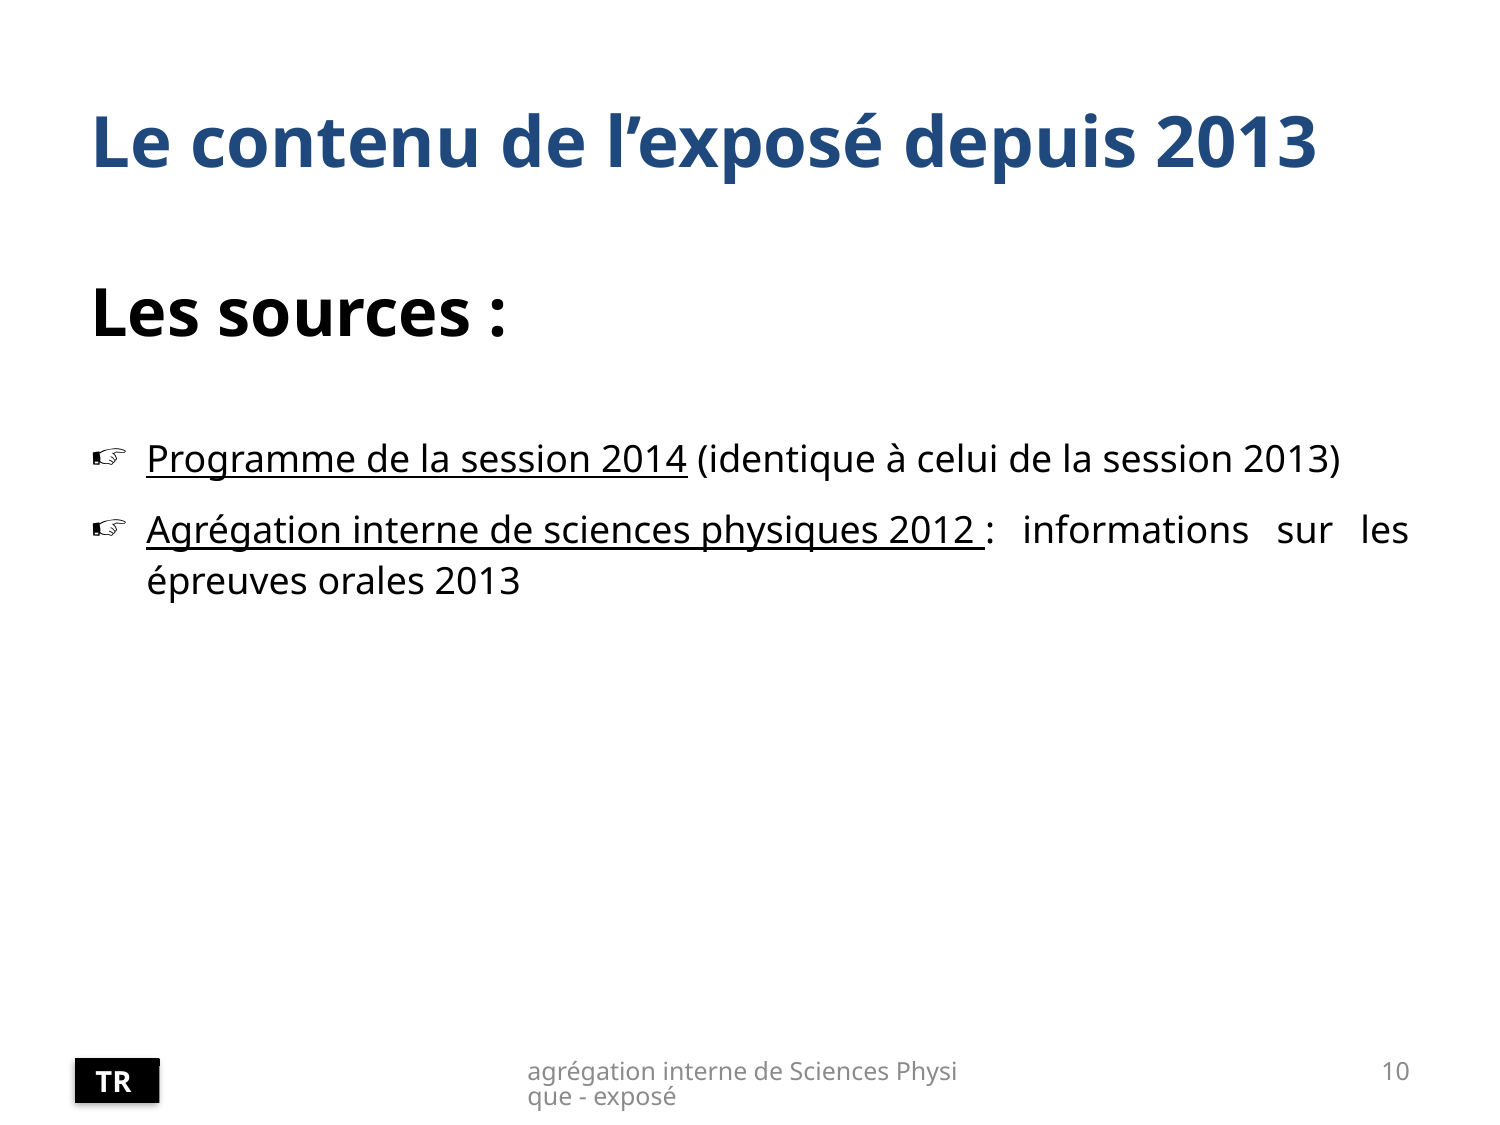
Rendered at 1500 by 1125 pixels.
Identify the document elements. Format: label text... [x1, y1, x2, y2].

footer agrégation interne de Sciences Physique - exposé [512, 1042, 988, 1103]
title Le contenu de l’exposé depuis 2013 [75, 45, 1425, 233]
slide_number 10 [1074, 1042, 1425, 1103]
slide_number TR [75, 1058, 160, 1103]
list Les sources : Programme de la session 2014 (identique à celui de la session 2013) Agrégation interne de sciences physiques 2012 : informations sur les épreuves orales 2013 [75, 262, 1425, 1005]
